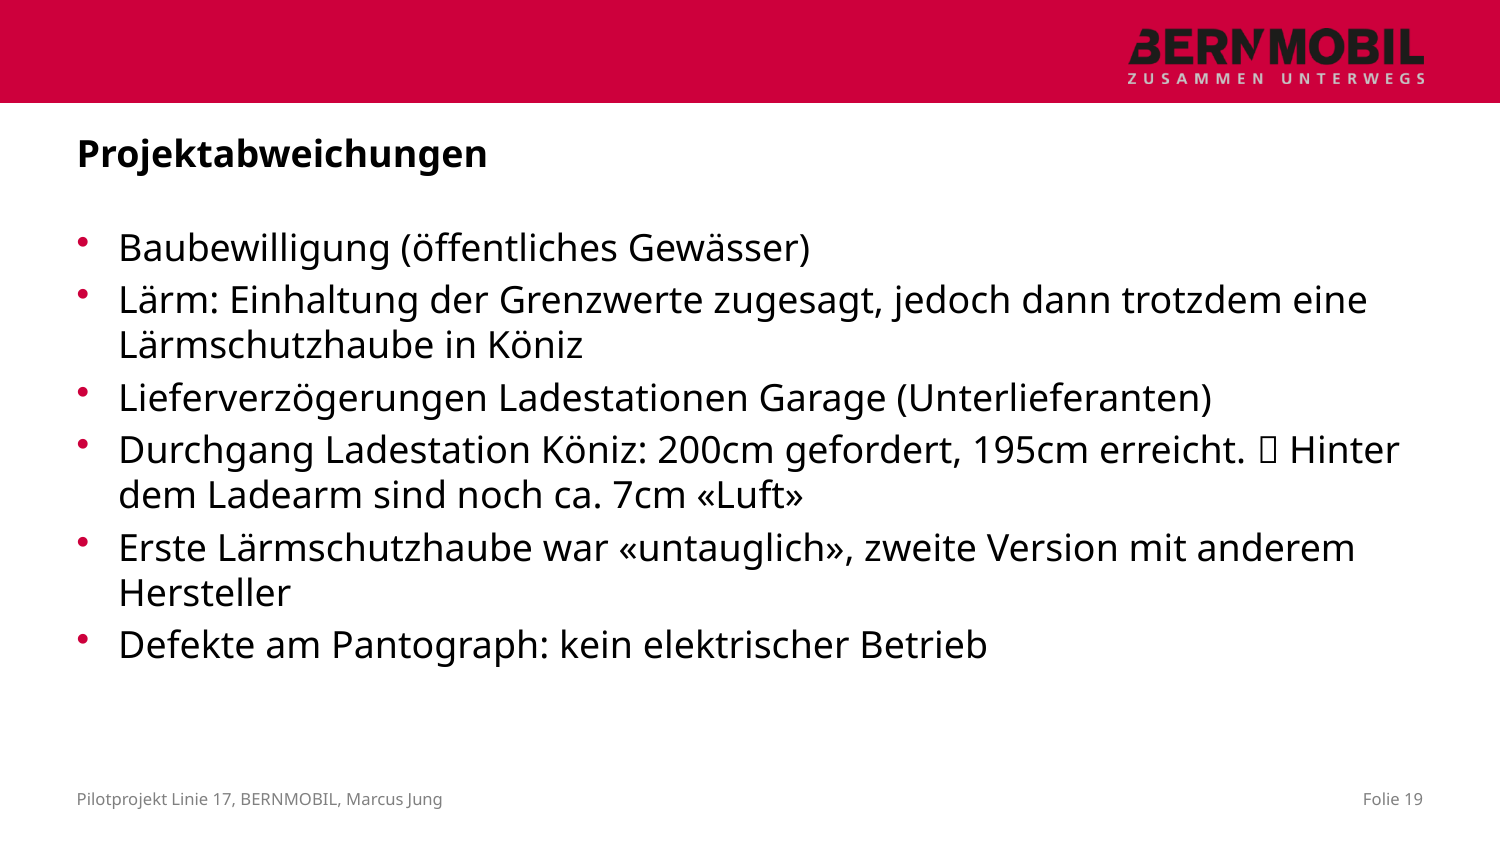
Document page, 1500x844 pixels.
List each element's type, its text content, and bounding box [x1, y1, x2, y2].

list Baubewilligung (öffentliches Gewässer) Lärm: Einhaltung der Grenzwerte zugesagt, jedoch dann trotzdem eine Lärmschutzhaube in Köniz Lieferverzögerungen Ladestationen Garage (Unterlieferanten) Durchgang Ladestation Köniz: 200cm gefordert, 195cm erreicht.  Hinter dem Ladearm sind noch ca. 7cm «Luft» Erste Lärmschutzhaube war «untauglich», zweite Version mit anderem Hersteller Defekte am Pantograph: kein elektrischer Betrieb [76, 223, 1424, 750]
slide_number Folie 19 [1068, 776, 1424, 812]
picture [1128, 28, 1424, 84]
title Projektabweichungen [76, 129, 1424, 192]
footer Pilotprojekt Linie 17, BERNMOBIL, Marcus Jung [76, 776, 1045, 812]
